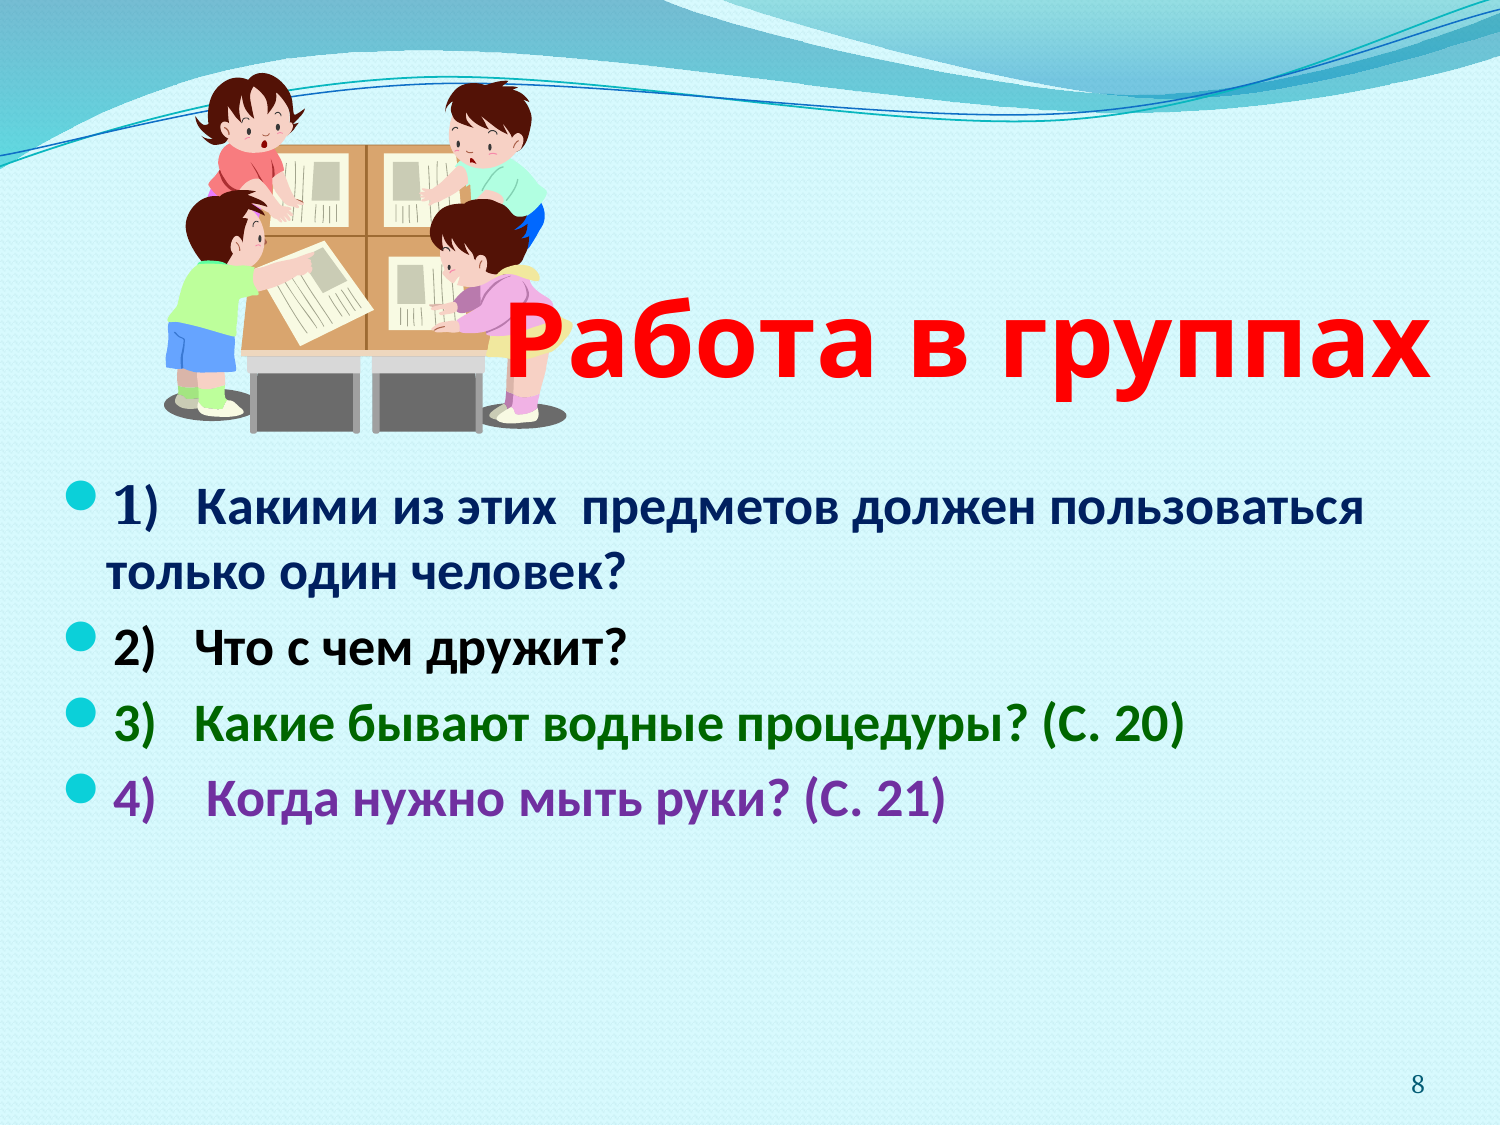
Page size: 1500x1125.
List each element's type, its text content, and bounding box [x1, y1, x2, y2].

list 1) Какими из этих предметов должен пользоваться только один человек? 2) Что с чем дружит? 3) Какие бывают водные процедуры? (С. 20) 4) Когда нужно мыть руки? (С. 21) [46, 386, 1477, 1005]
slide_number 8 [1299, 1042, 1425, 1103]
picture [163, 70, 575, 434]
title Работа в группах [580, 210, 1432, 399]
